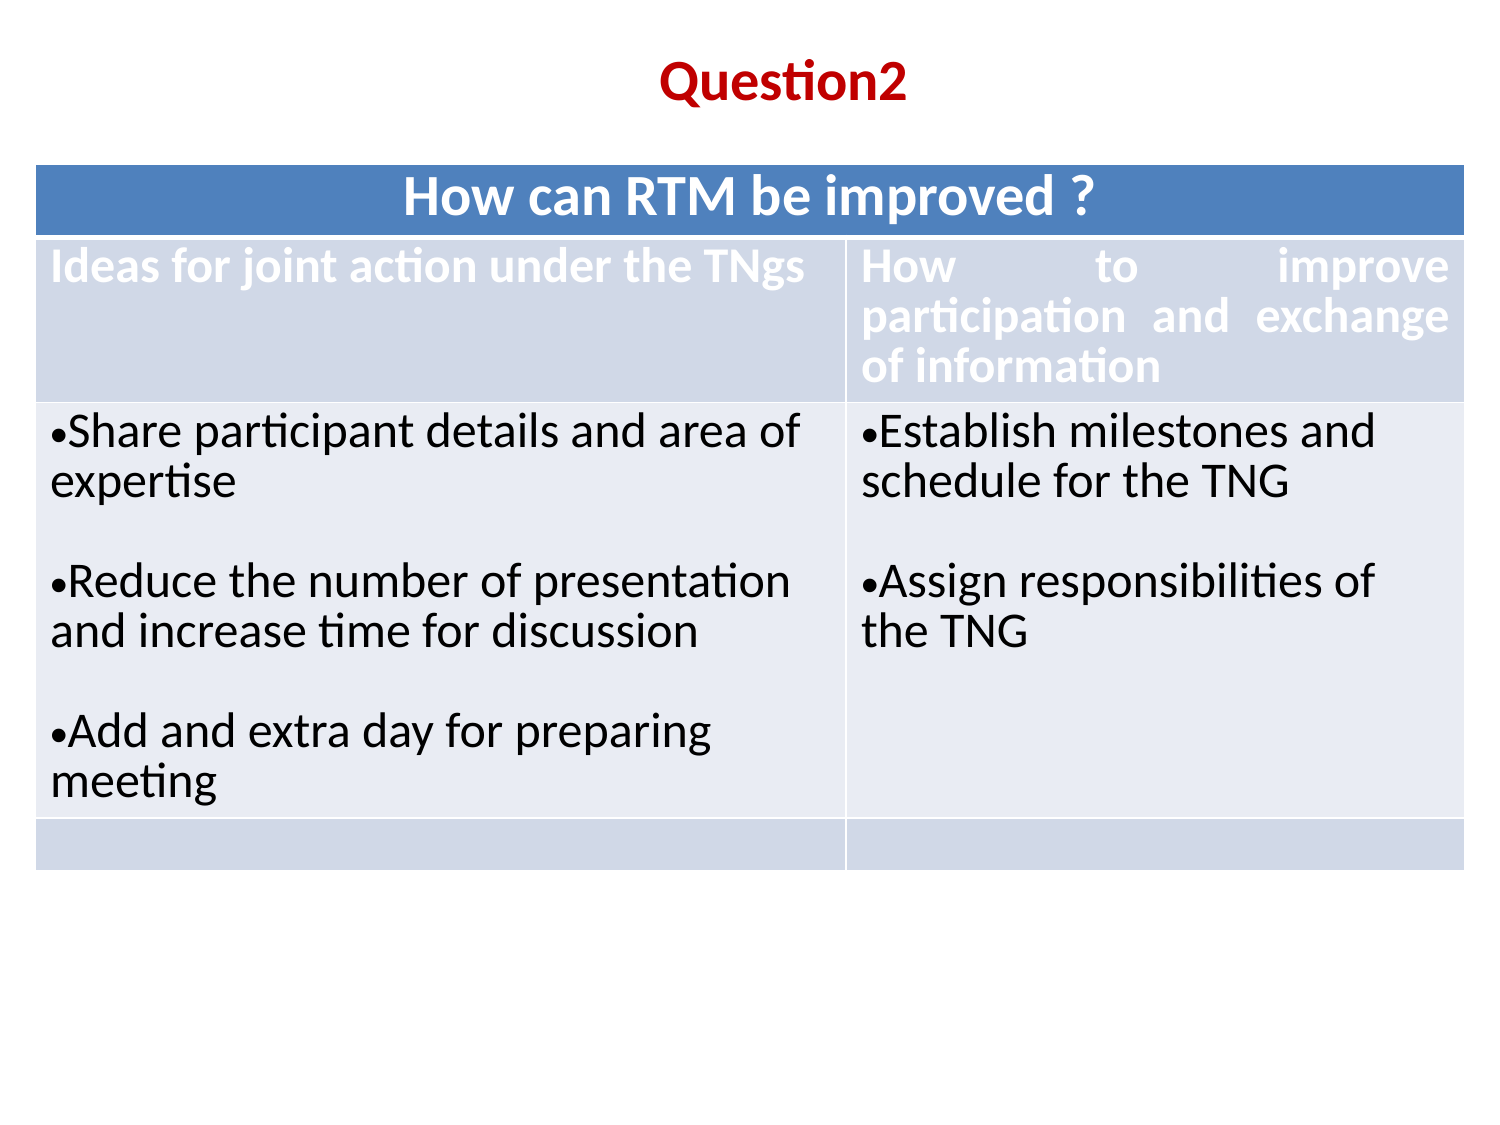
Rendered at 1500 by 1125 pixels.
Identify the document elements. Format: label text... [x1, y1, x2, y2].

table_cell Share participant details and area of expertise Reduce the number of presentation and increase time for discussion Add and extra day for preparing meeting [36, 403, 845, 817]
table_cell [847, 819, 1464, 870]
table_header How can RTM be improved ? [36, 165, 1464, 235]
table_cell Ideas for joint action under the TNgs [36, 240, 845, 402]
table_cell Establish milestones and schedule for the TNG Assign responsibilities of the TNG [847, 403, 1464, 817]
text_box Question2 [445, 35, 1149, 120]
table_cell [36, 819, 845, 870]
table_cell How to improve participation and exchange of information [847, 240, 1464, 402]
